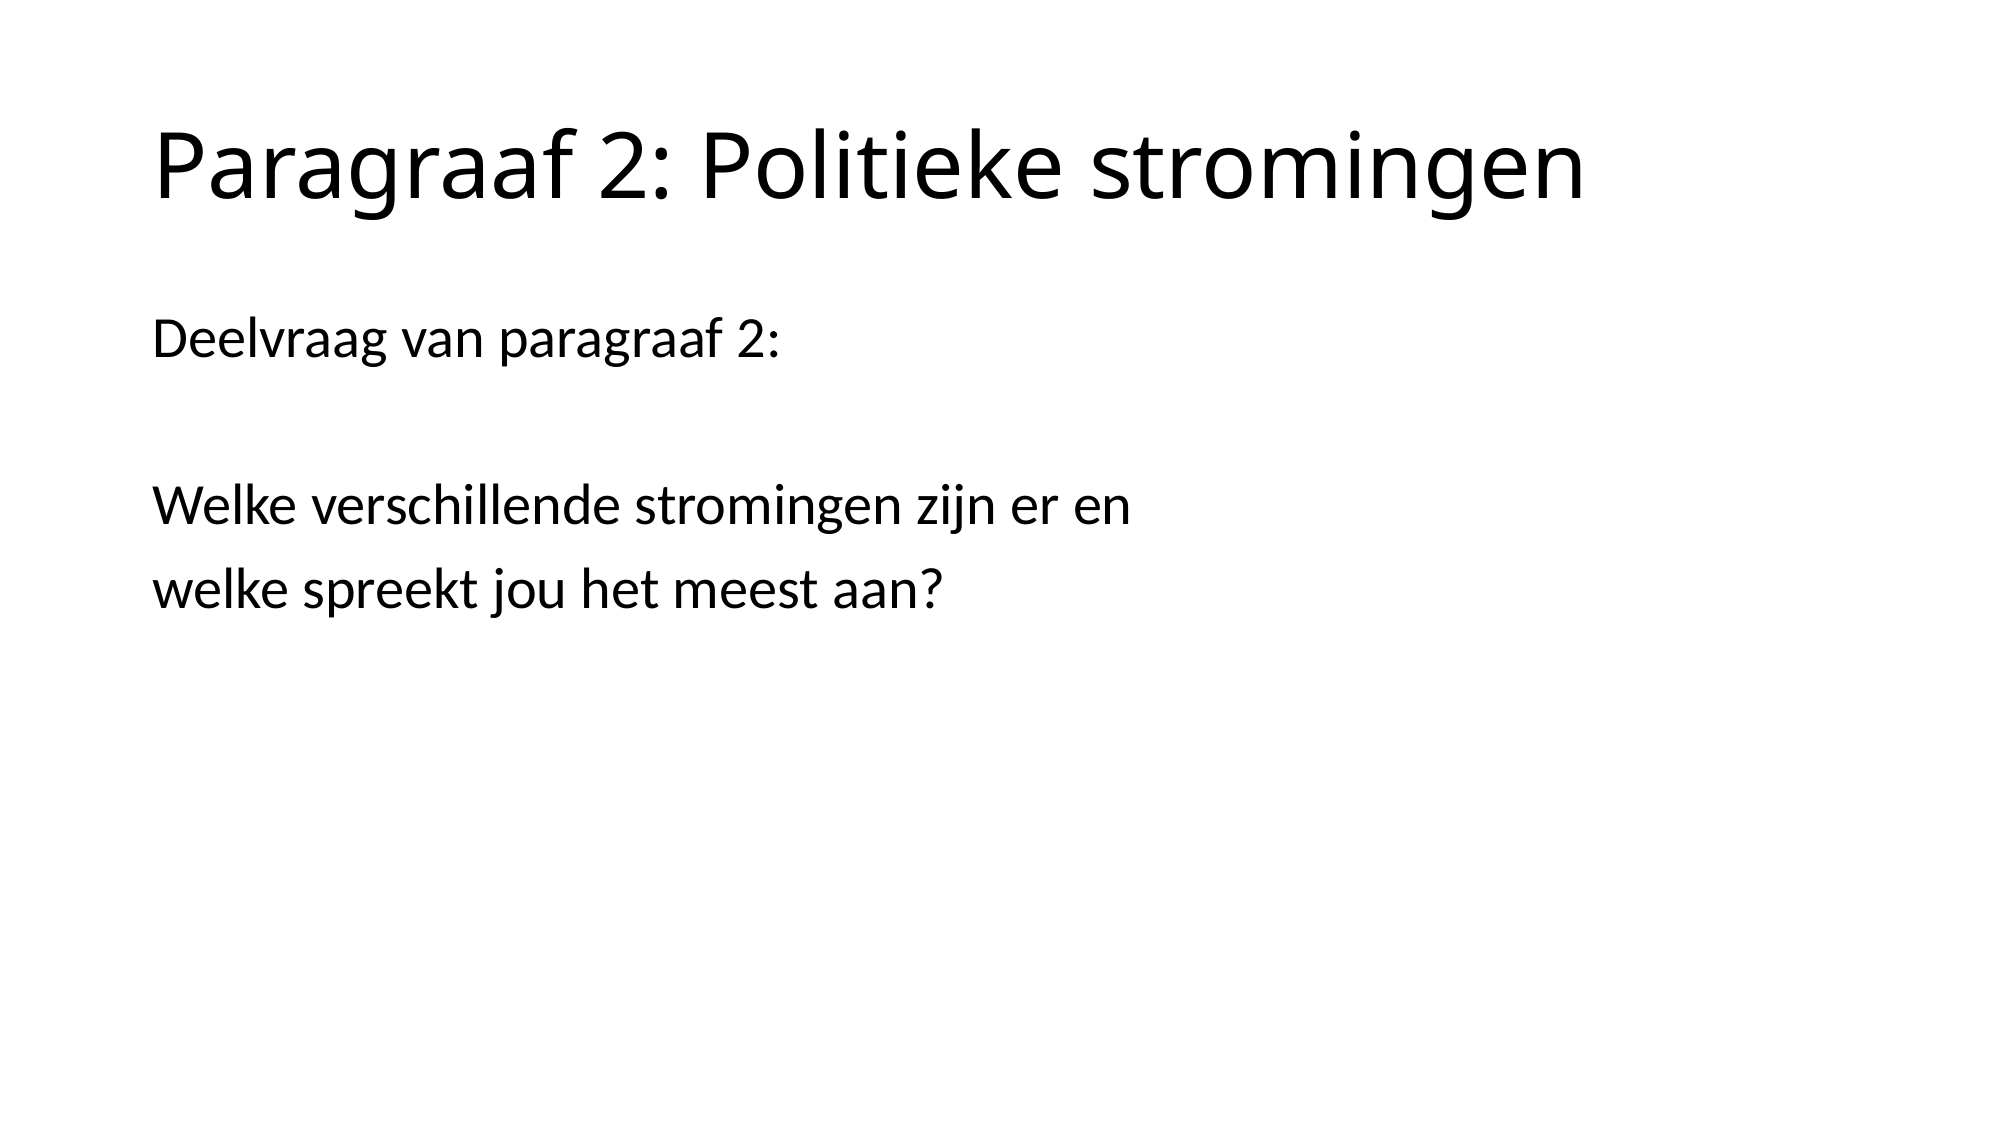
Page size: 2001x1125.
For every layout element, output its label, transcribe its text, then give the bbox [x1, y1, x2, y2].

list Deelvraag van paragraaf 2: Welke verschillende stromingen zijn er en welke spreekt jou het meest aan? [137, 299, 1863, 1014]
title Paragraaf 2: Politieke stromingen [137, 59, 1863, 278]
